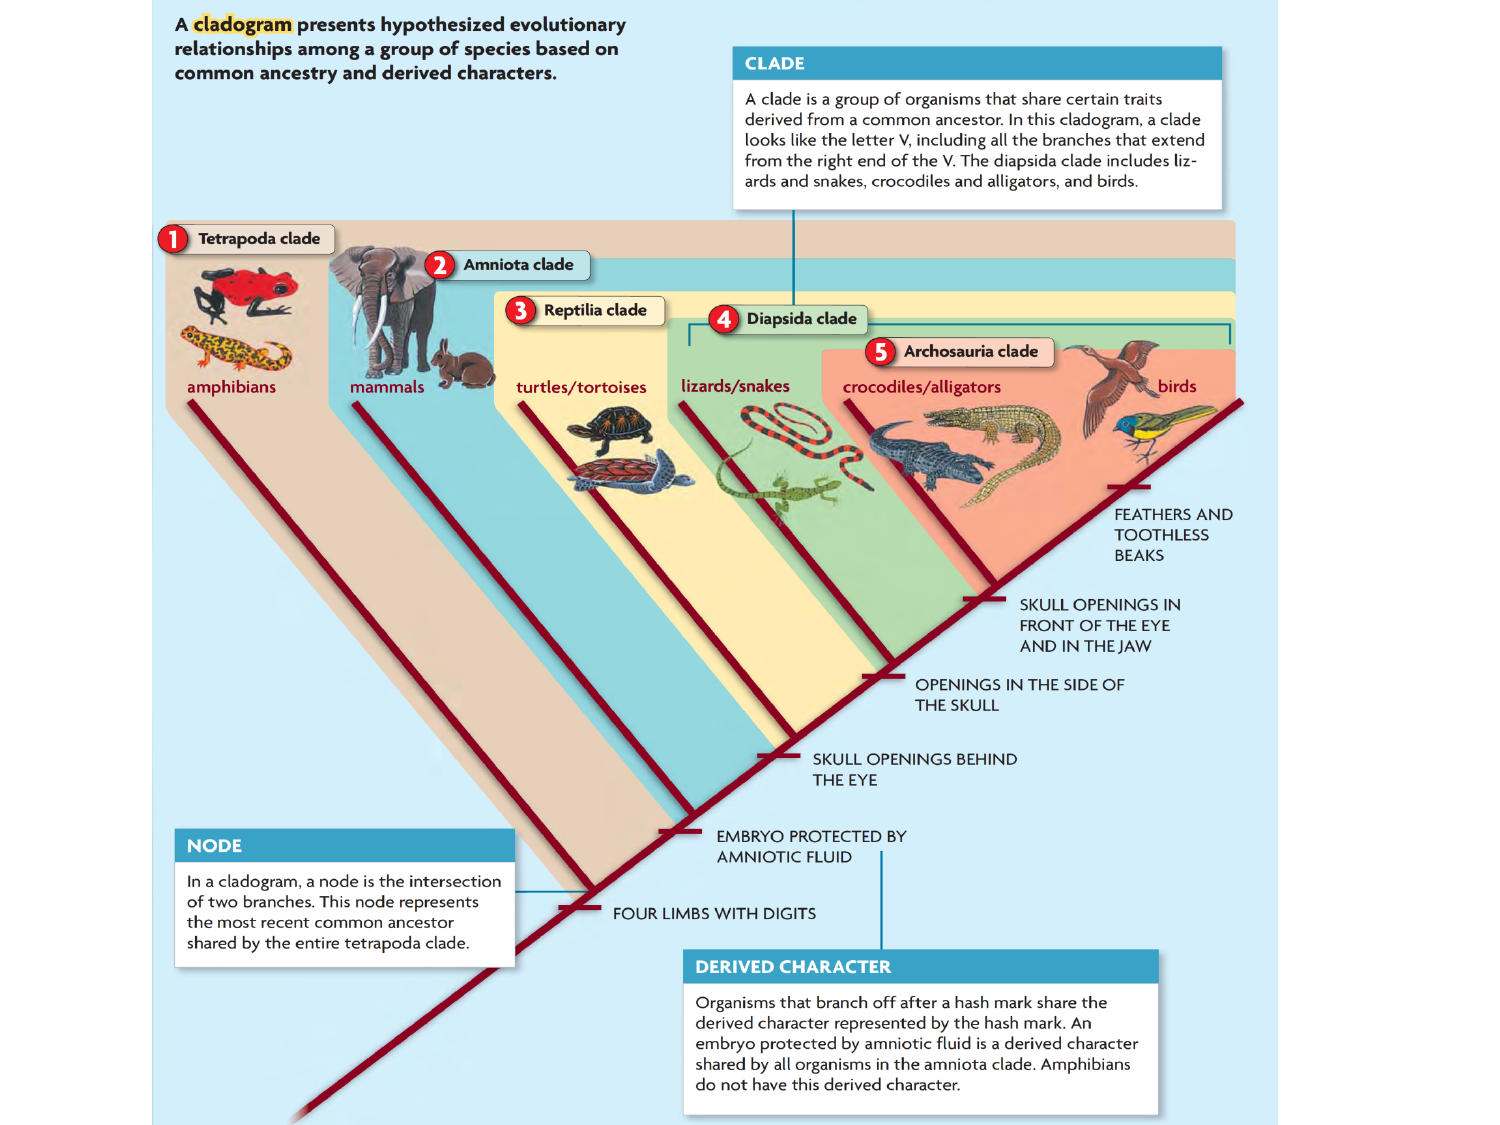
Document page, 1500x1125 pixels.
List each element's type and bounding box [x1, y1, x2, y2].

list [152, 0, 1278, 1125]
